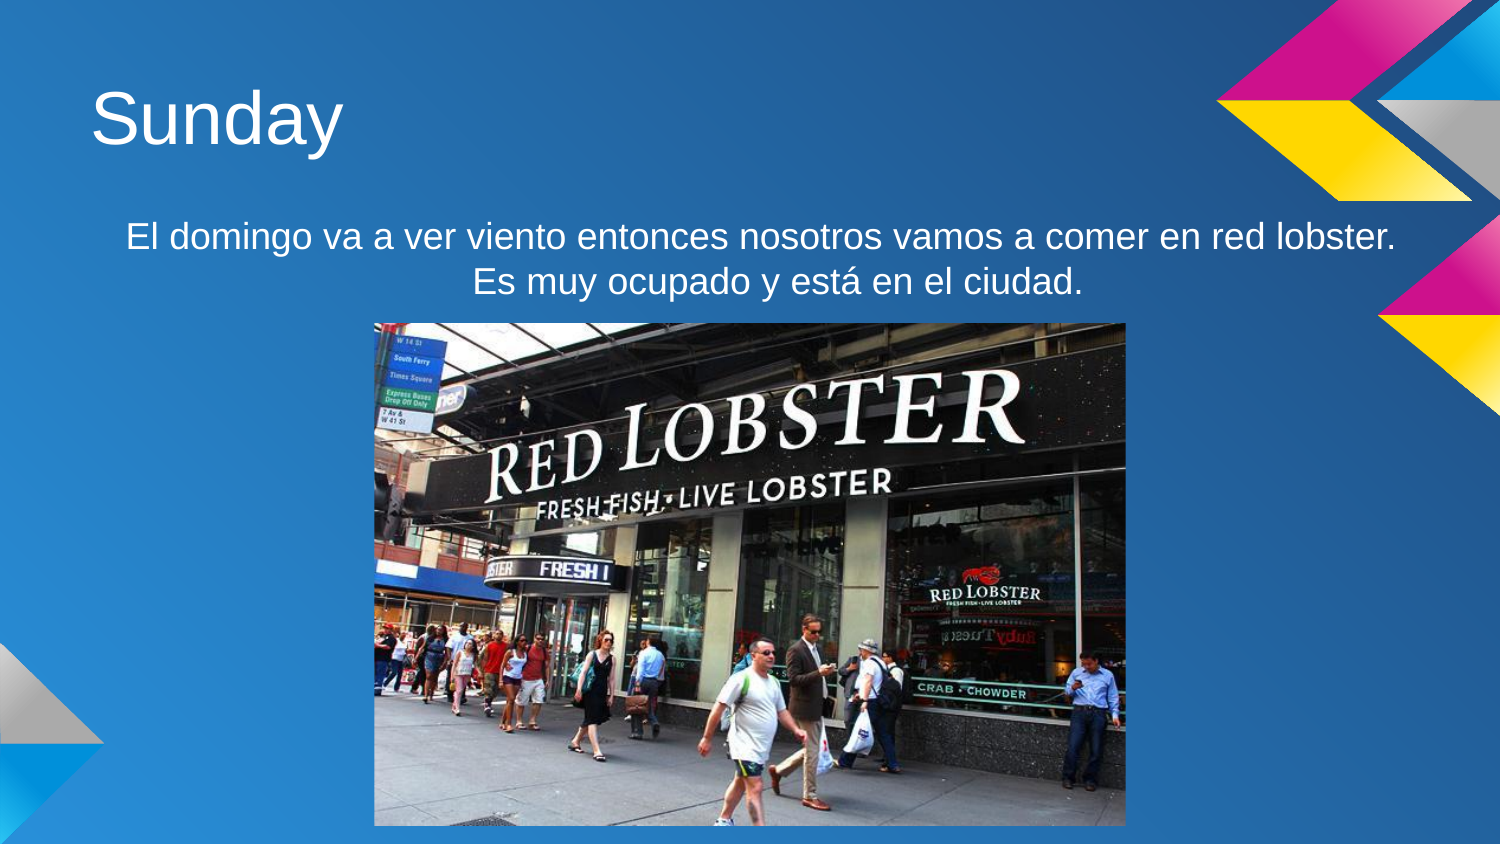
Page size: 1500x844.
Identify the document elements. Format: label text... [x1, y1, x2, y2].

text_box [374, 323, 1126, 826]
list El domingo va a ver viento entonces nosotros vamos a comer en red lobster. Es muy ocupado y está en el ciudad. [75, 196, 1425, 793]
title Sunday [75, 33, 1204, 175]
